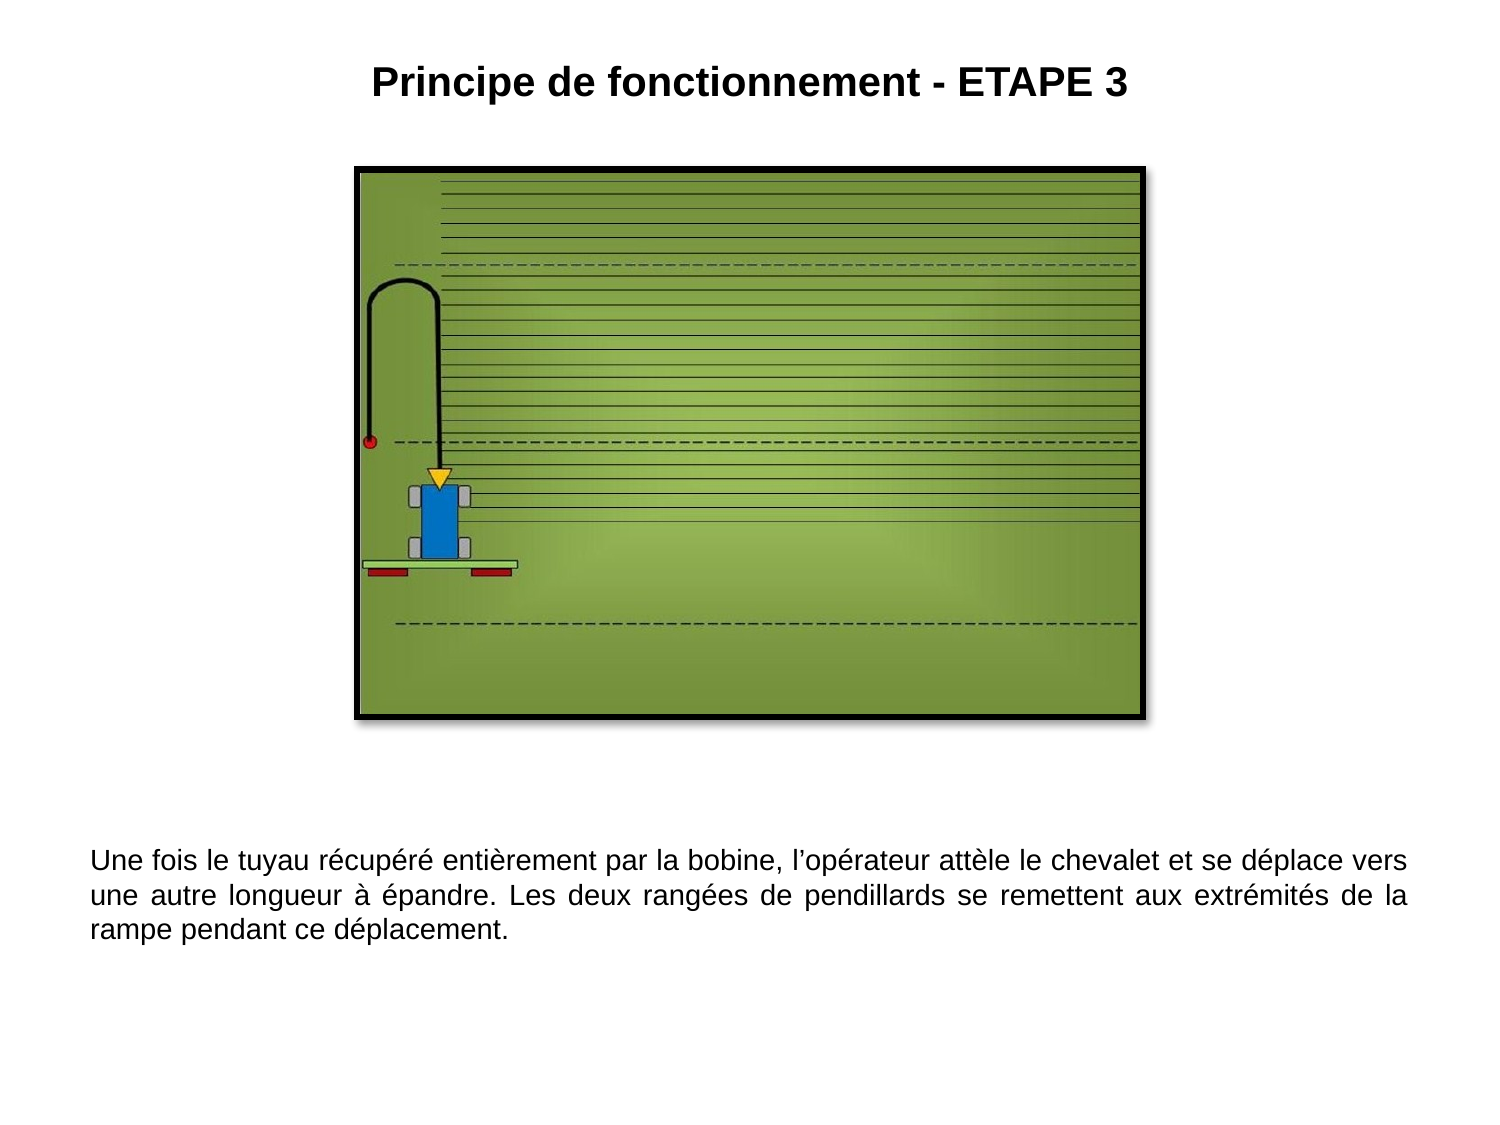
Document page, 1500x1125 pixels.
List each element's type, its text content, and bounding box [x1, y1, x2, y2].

picture [359, 172, 1141, 715]
text_box Une fois le tuyau récupéré entièrement par la bobine, l’opérateur attèle le chevalet et se déplace vers une autre longueur à épandre. Les deux rangées de pendillards se remettent aux extrémités de la rampe pendant ce déplacement. [74, 834, 1425, 953]
text_box Principe de fonctionnement - ETAPE 3 [74, 45, 1425, 114]
